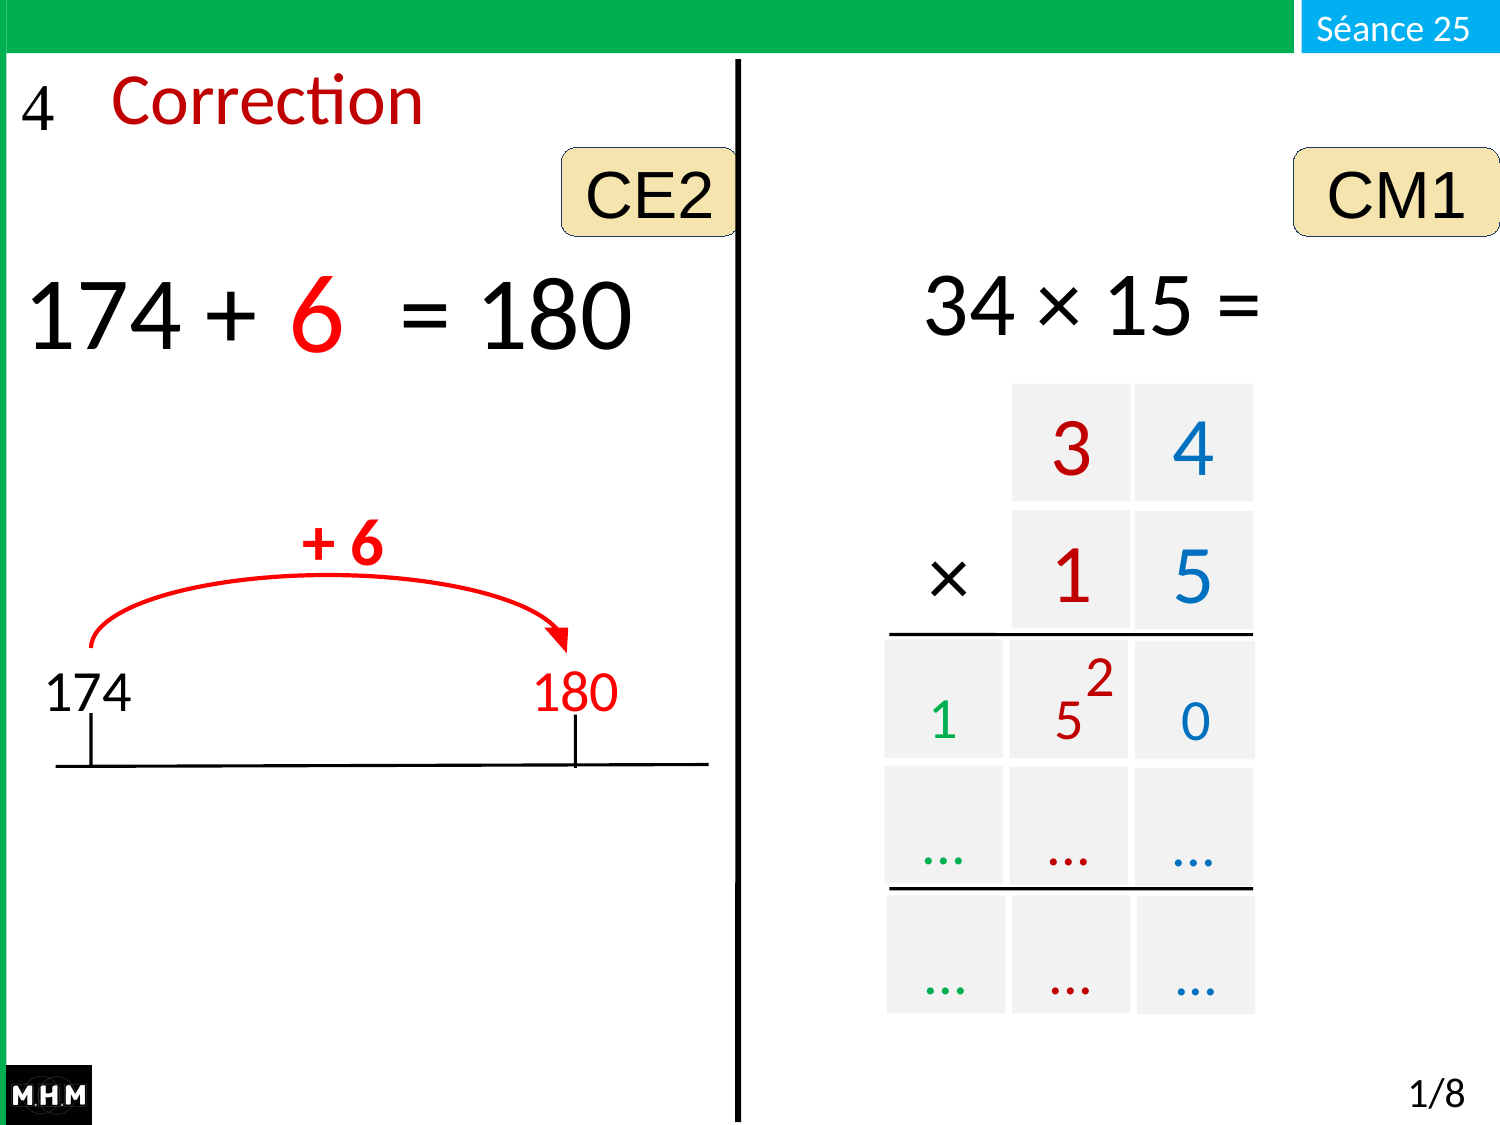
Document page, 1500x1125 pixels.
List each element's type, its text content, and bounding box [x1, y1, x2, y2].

text_box 1 [883, 638, 1005, 760]
text_box 1 [1010, 508, 1132, 630]
list 1/8 [1373, 1064, 1500, 1125]
text_box 34 × 15 = [885, 236, 1300, 361]
text_box ... [1135, 894, 1257, 1016]
text_box 3 [1010, 381, 1133, 504]
text_box 174 + … = 180 [6, 237, 263, 378]
text_box ... [885, 893, 1007, 1015]
text_box ... [883, 763, 1005, 886]
text_box 6 [263, 232, 372, 383]
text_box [28, 491, 709, 768]
text_box 2 [1069, 643, 1130, 718]
text_box CM1 [1293, 147, 1500, 237]
text_box 174 + … = 180 [372, 237, 651, 378]
text_box 4 [1133, 381, 1255, 504]
text_box 0 [1135, 639, 1257, 761]
text_box CE2 [561, 147, 738, 237]
text_box ... [1008, 764, 1130, 887]
text_box ... [1010, 896, 1132, 1015]
picture [6, 1065, 92, 1125]
title Correction [96, 60, 443, 150]
text_box × [888, 508, 1010, 637]
text_box 5 [1008, 643, 1130, 760]
text_box 5 [1133, 509, 1255, 631]
text_box ... [1133, 766, 1255, 888]
